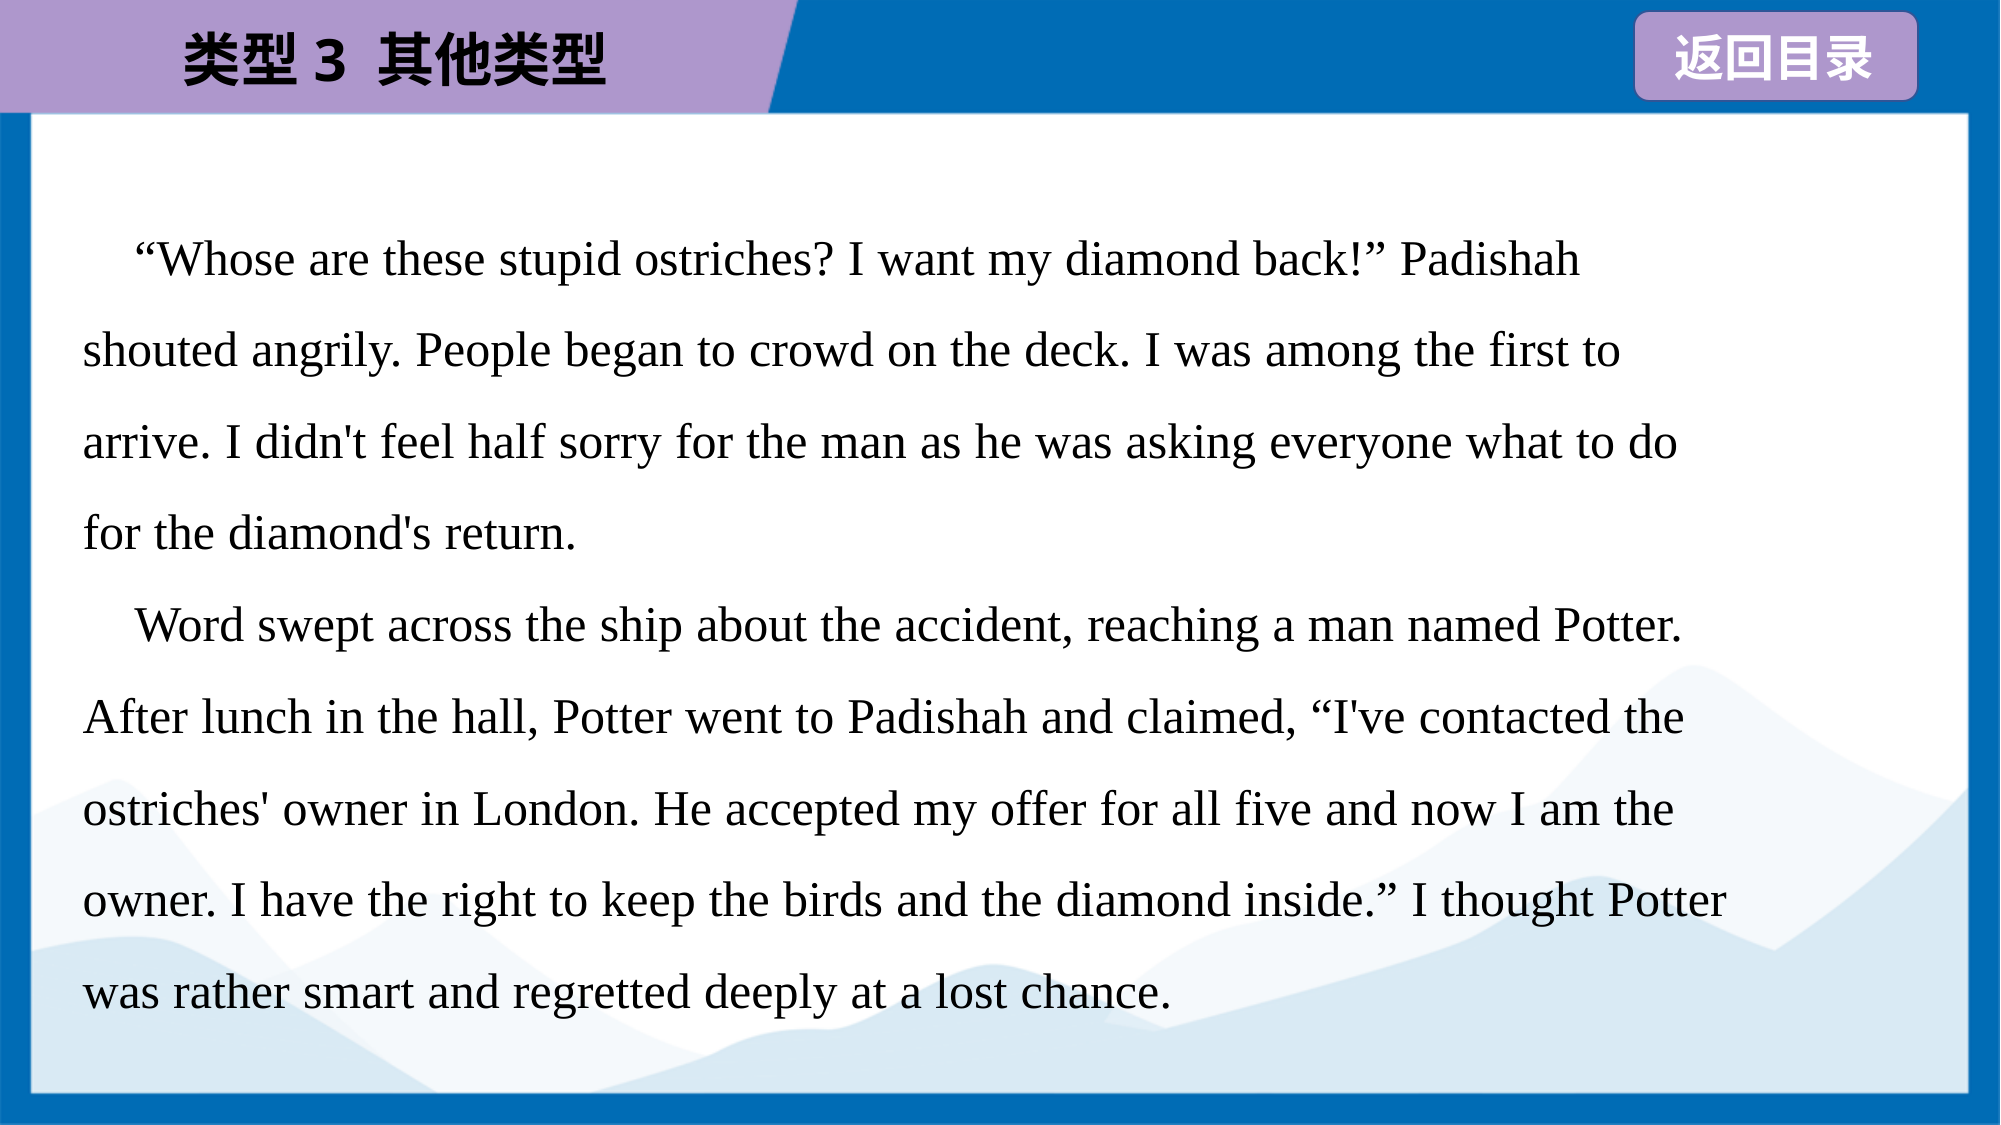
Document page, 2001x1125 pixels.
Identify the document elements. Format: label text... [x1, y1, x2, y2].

text_box “Whose are these stupid ostriches? I want my diamond back!” Padishah shouted angrily. People began to crowd on the deck. I was among the first to arrive. I didn't feel half sorry for the man as he was asking everyone what to do for the diamond's return. Word swept across the ship about the accident, reaching a man named Potter. After lunch in the hall, Potter went to Padishah and claimed, “I've contacted the ostriches' owner in London. He accepted my offer for all five and now I am the owner. I have the right to keep the birds and the diamond inside.” I thought Potter was rather smart and regretted deeply at a lost chance. [82, 193, 1917, 1019]
picture [0, 0, 2000, 1125]
